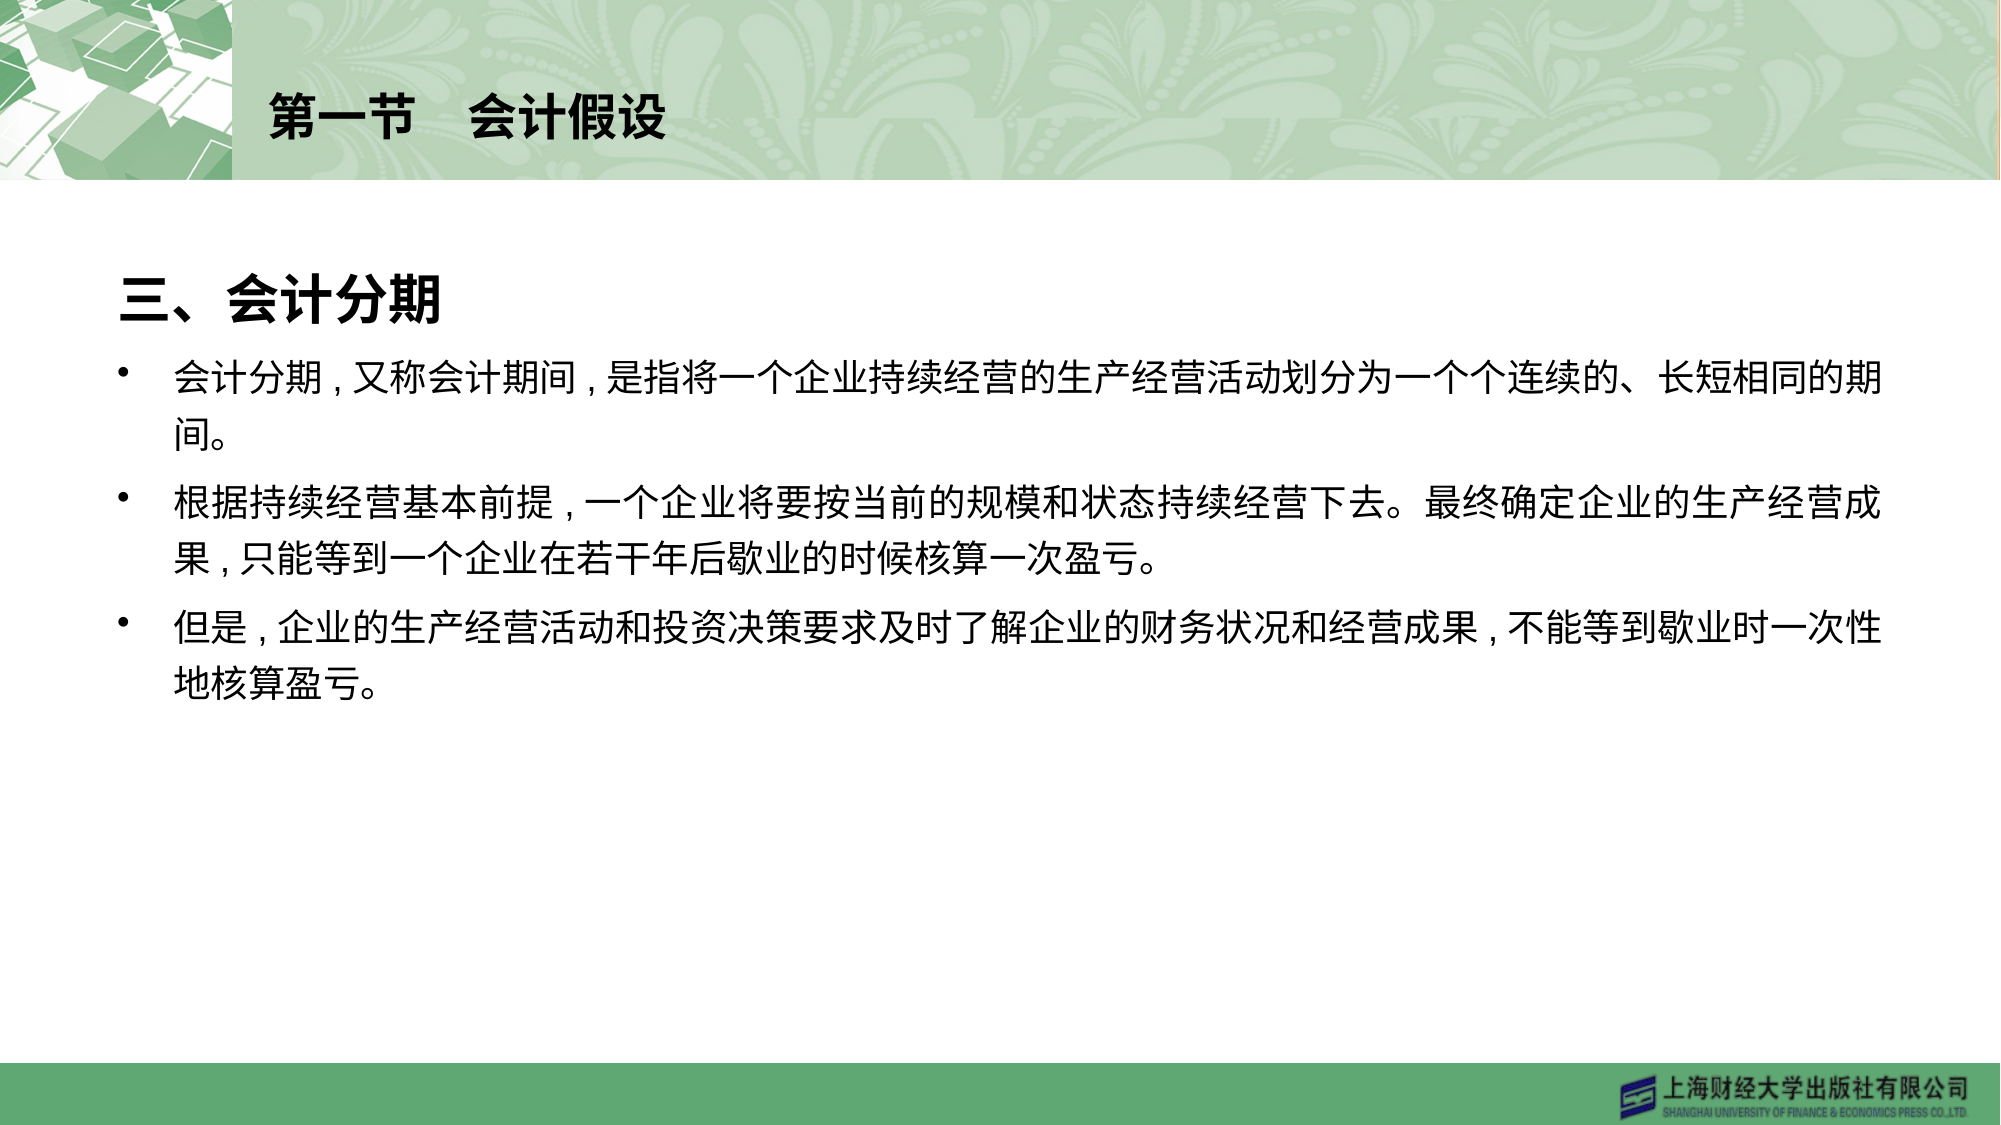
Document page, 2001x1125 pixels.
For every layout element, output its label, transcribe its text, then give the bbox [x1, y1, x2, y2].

list 三、会计分期 会计分期,又称会计期间,是指将一个企业持续经营的生产经营活动划分为一个个连续的、长短相同的期间。 根据持续经营基本前提,一个企业将要按当前的规模和状态持续经营下去。最终确定企业的生产经营成果,只能等到一个企业在若干年后歇业的时候核算一次盈亏。 但是,企业的生产经营活动和投资决策要求及时了解企业的财务状况和经营成果,不能等到歇业时一次性地核算盈亏。 [102, 241, 1898, 1065]
picture [0, 0, 2001, 1125]
title 第一节 会计假设 [252, 64, 1609, 168]
